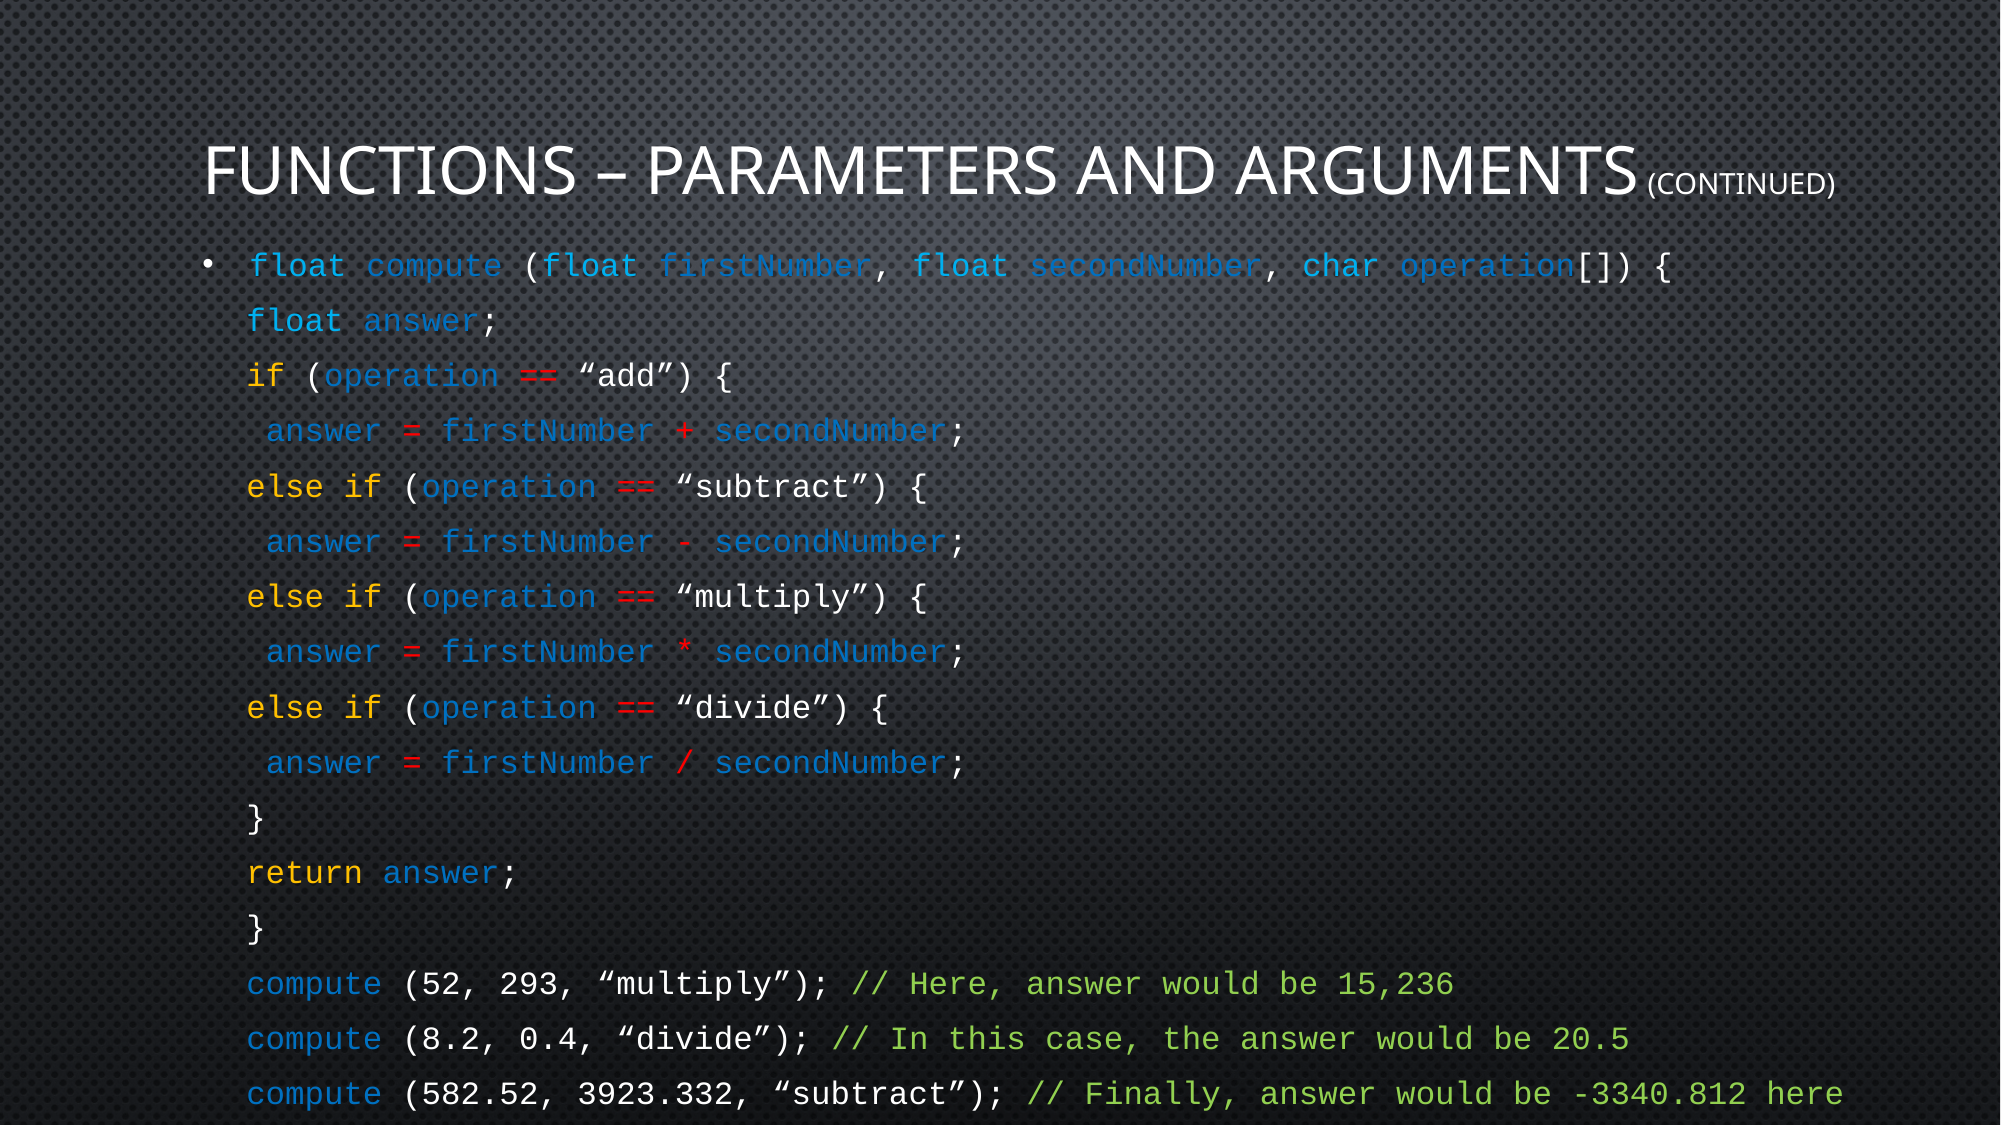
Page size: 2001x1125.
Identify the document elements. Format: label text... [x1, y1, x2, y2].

title Functions – parameters and Arguments (Continued) [187, 99, 1854, 236]
list float compute (float firstNumber, float secondNumber, char operation[]) { float answer; if (operation == “add”) { answer = firstNumber + secondNumber; else if (operation == “subtract”) { answer = firstNumber - secondNumber; else if (operation == “multiply”) { answer = firstNumber * secondNumber; else if (operation == “divide”) { answer = firstNumber / secondNumber; } return answer; } compute (52, 293, “multiply”); // Here, answer would be 15,236 compute (8.2, 0.4, “divide”); // In this case, the answer would be 20.5 compute (582.52, 3923.332, “subtract”); // Finally, answer would be -3340.812 here [187, 236, 1919, 1125]
